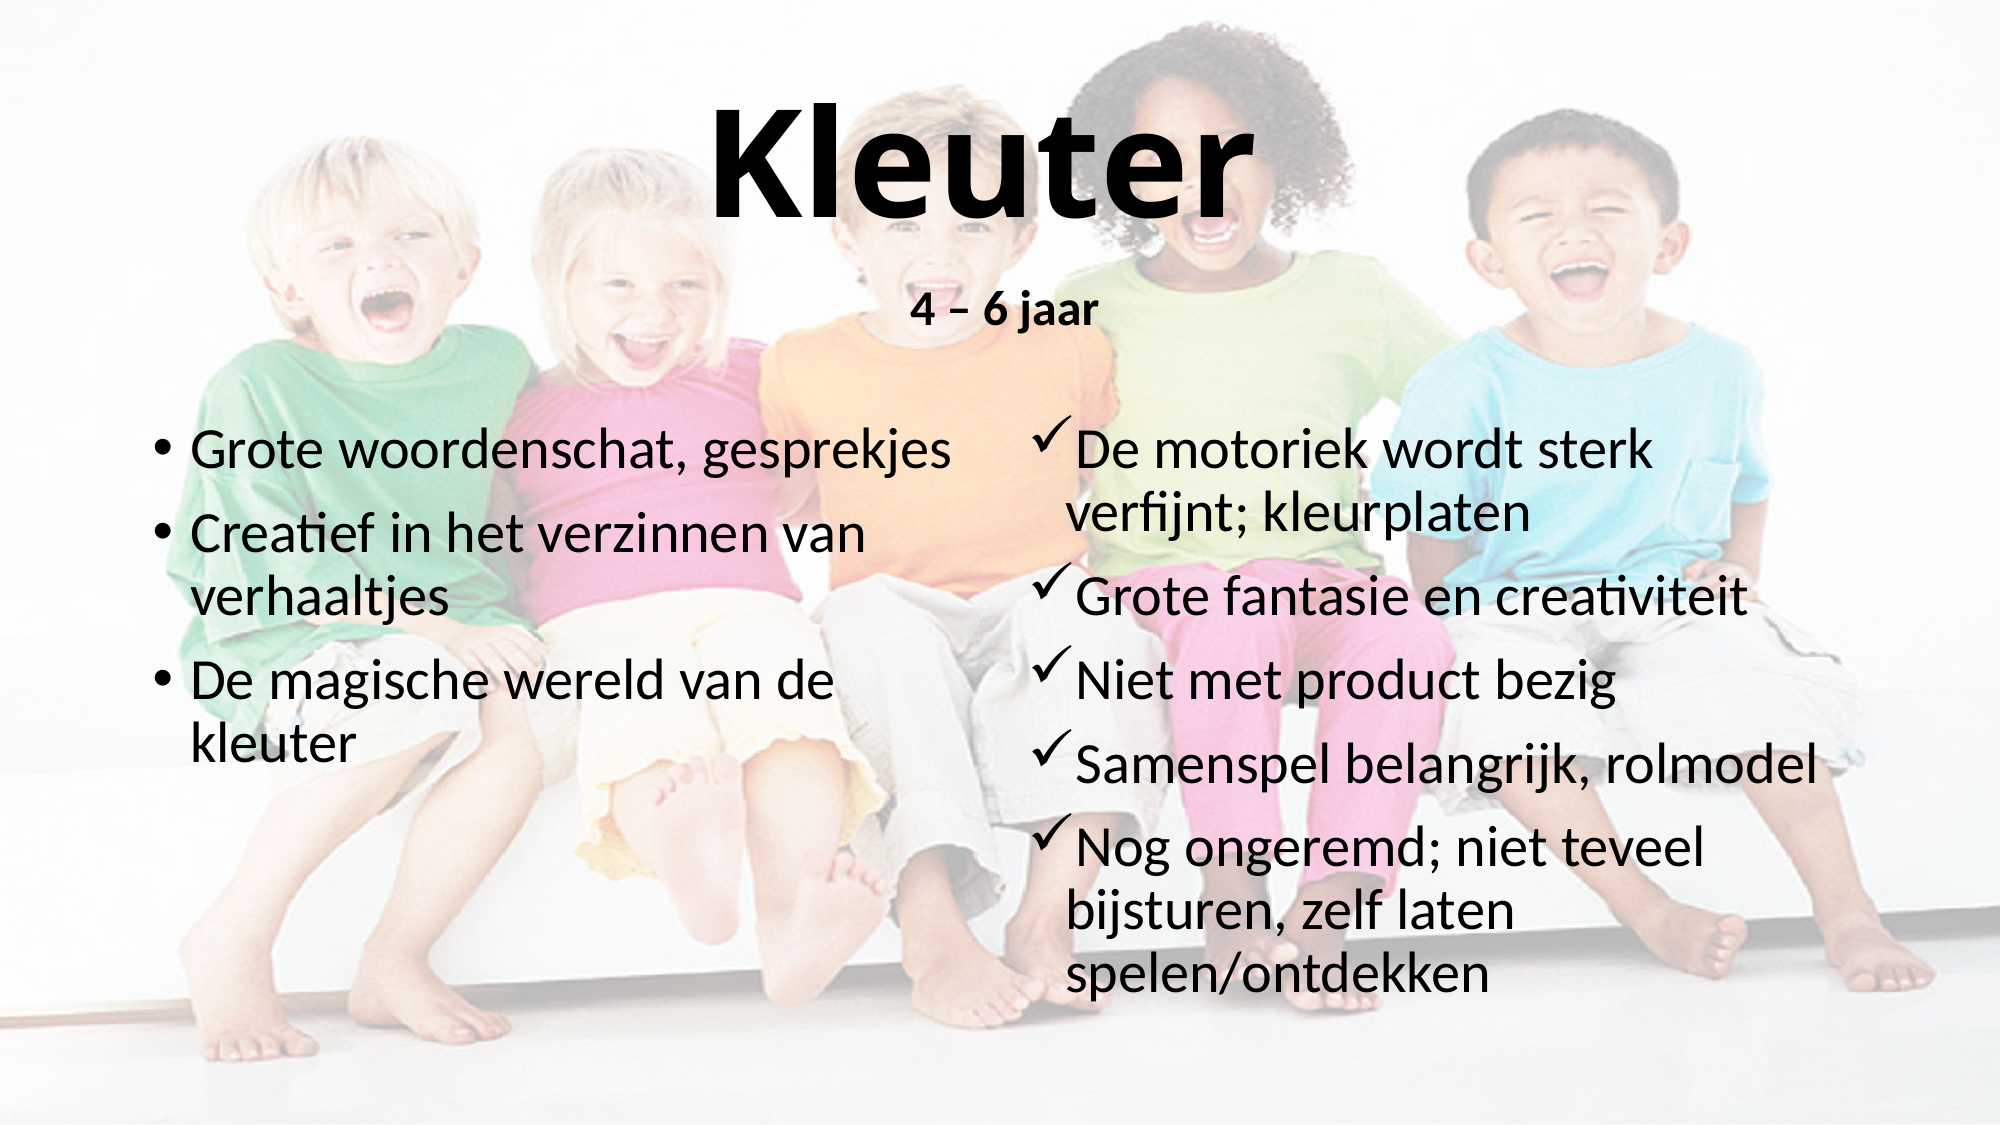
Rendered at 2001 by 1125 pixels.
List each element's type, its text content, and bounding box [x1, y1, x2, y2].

list Grote woordenschat, gesprekjes Creatief in het verzinnen van verhaaltjes De magische wereld van de kleuter [137, 410, 984, 1016]
list 4 – 6 jaar [895, 208, 1742, 345]
title Kleuter [137, 59, 1863, 278]
list De motoriek wordt sterk verfijnt; kleurplaten Grote fantasie en creativiteit Niet met product bezig Samenspel belangrijk, rolmodel Nog ongeremd; niet teveel bijsturen, zelf laten spelen/ontdekken [1012, 410, 1863, 1016]
